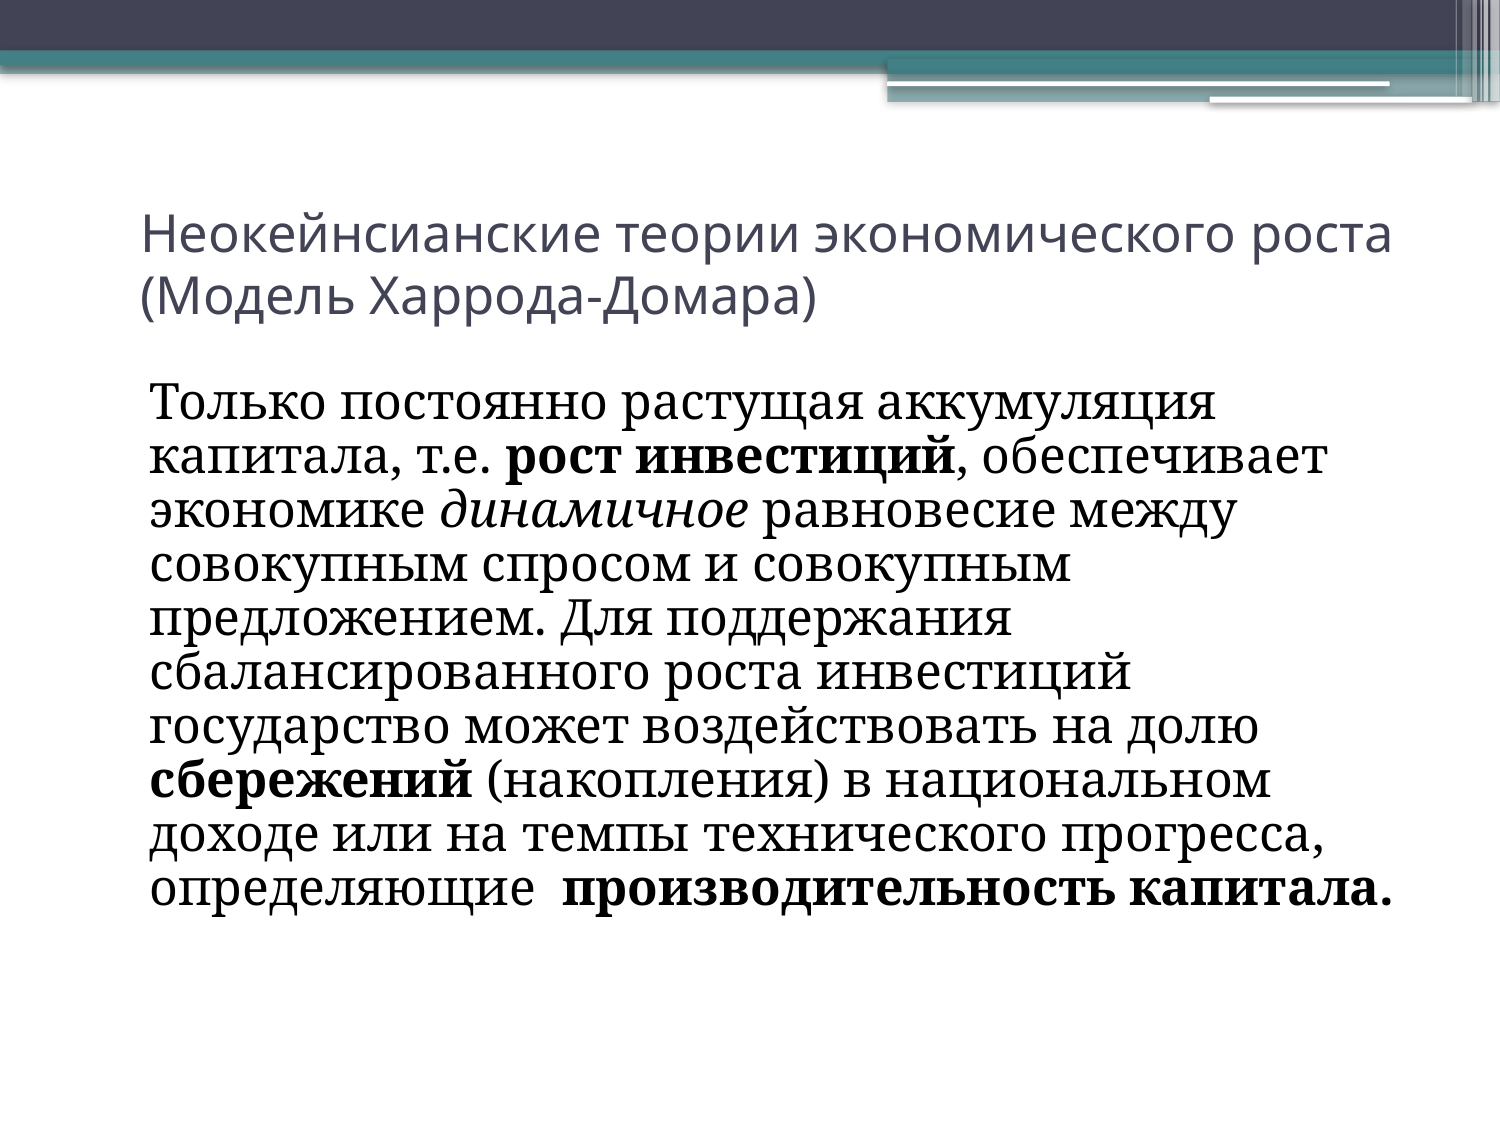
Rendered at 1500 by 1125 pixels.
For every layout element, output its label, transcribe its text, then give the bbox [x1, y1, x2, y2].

title Неокейнсианские теории экономического роста (Модель Харрода-Домара) [124, 187, 1426, 338]
list Только постоянно растущая аккумуляция капитала, т.е. рост инвестиций, обеспечивает экономике динамичное равновесие между совокупным спросом и совокупным предложением. Для поддержания сбалансированного роста инвестиций государство может воздействовать на долю сбережений (накопления) в национальном доходе или на темпы технического прогресса, определяющие производительность капитала. [74, 368, 1426, 1079]
